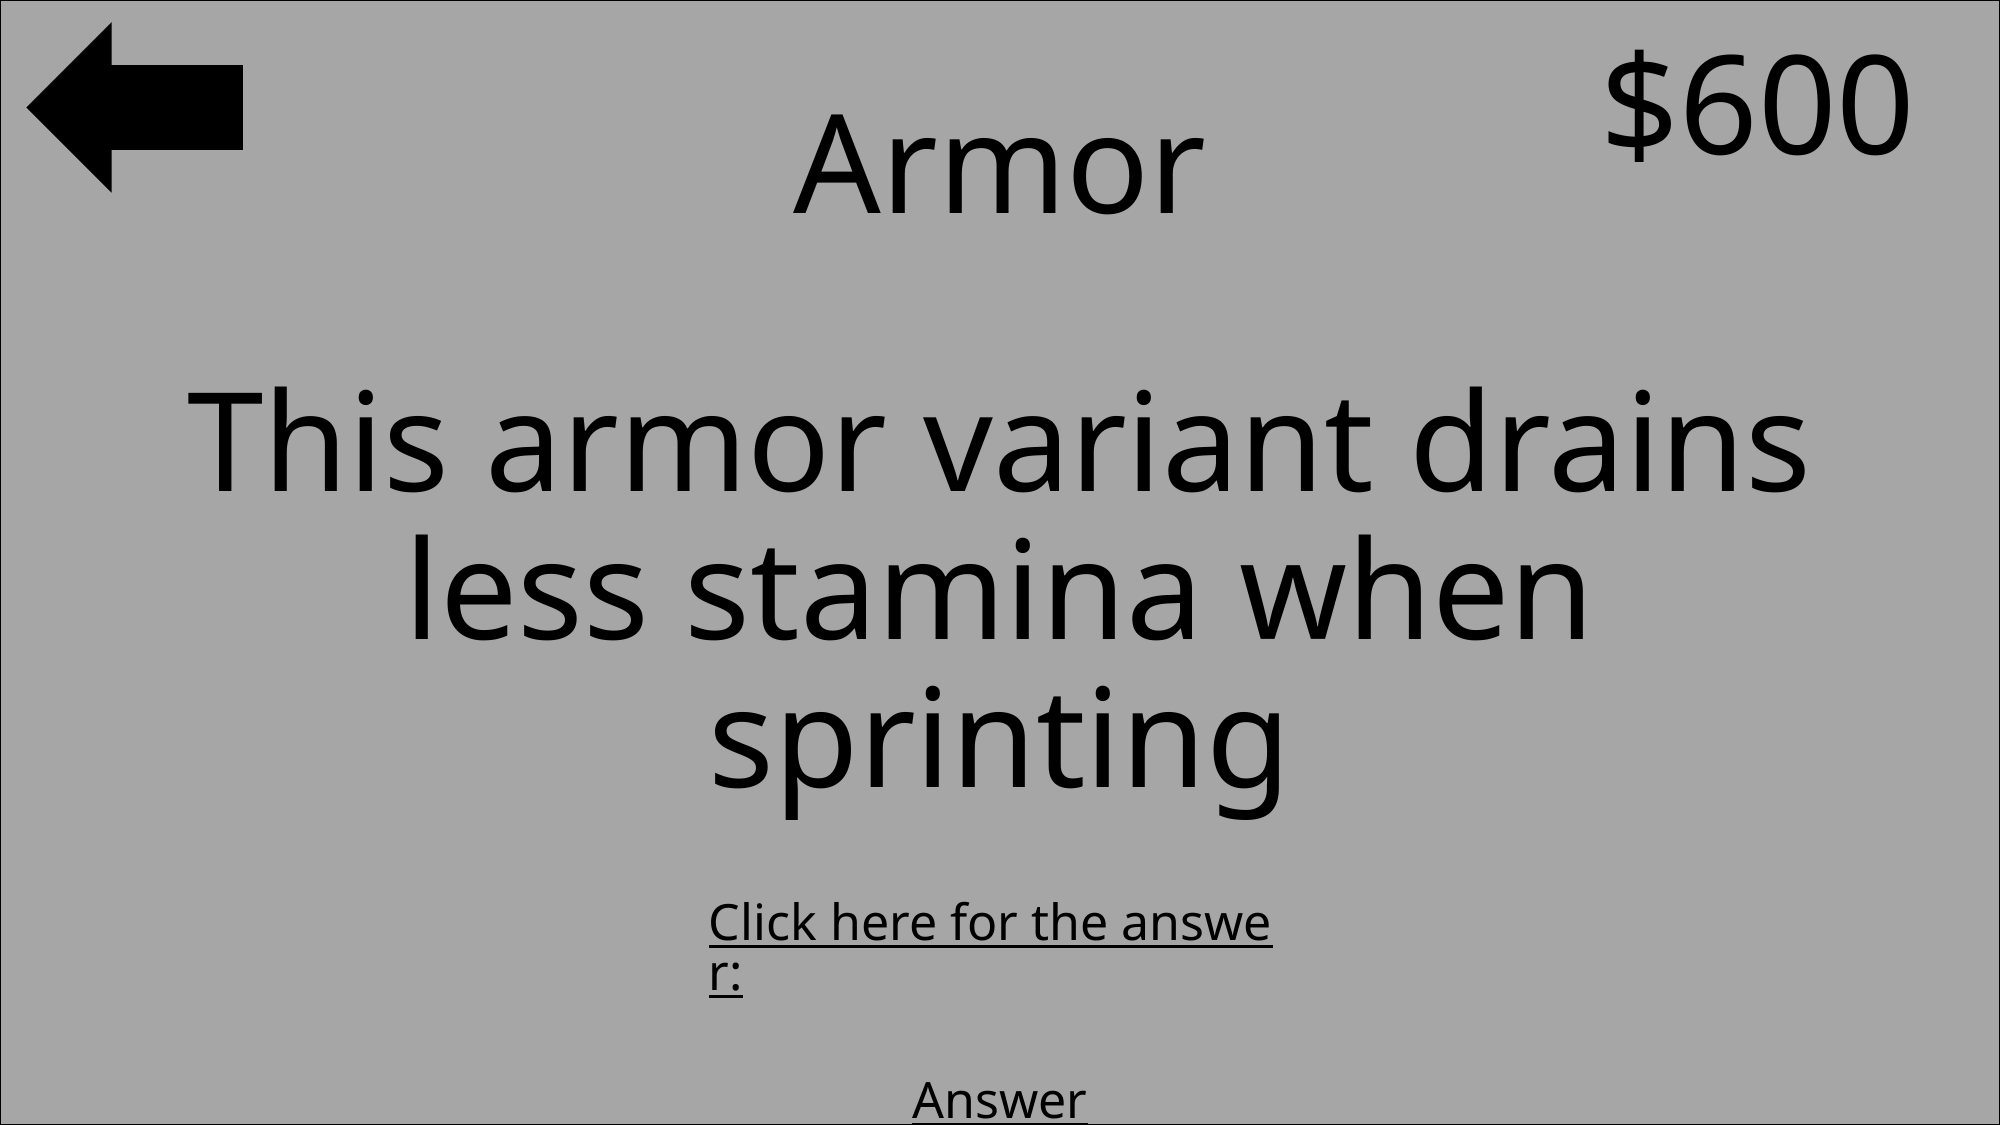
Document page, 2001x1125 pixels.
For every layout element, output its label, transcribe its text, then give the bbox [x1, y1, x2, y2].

text_box Click here for the answer: Answer [694, 883, 1306, 1095]
text_box $600 [1516, 1, 2000, 219]
text_box [26, 22, 243, 193]
text_box This armor variant drains less stamina when sprinting [158, 364, 1842, 839]
text_box [0, 0, 2000, 1125]
text_box Armor [137, 59, 1863, 278]
